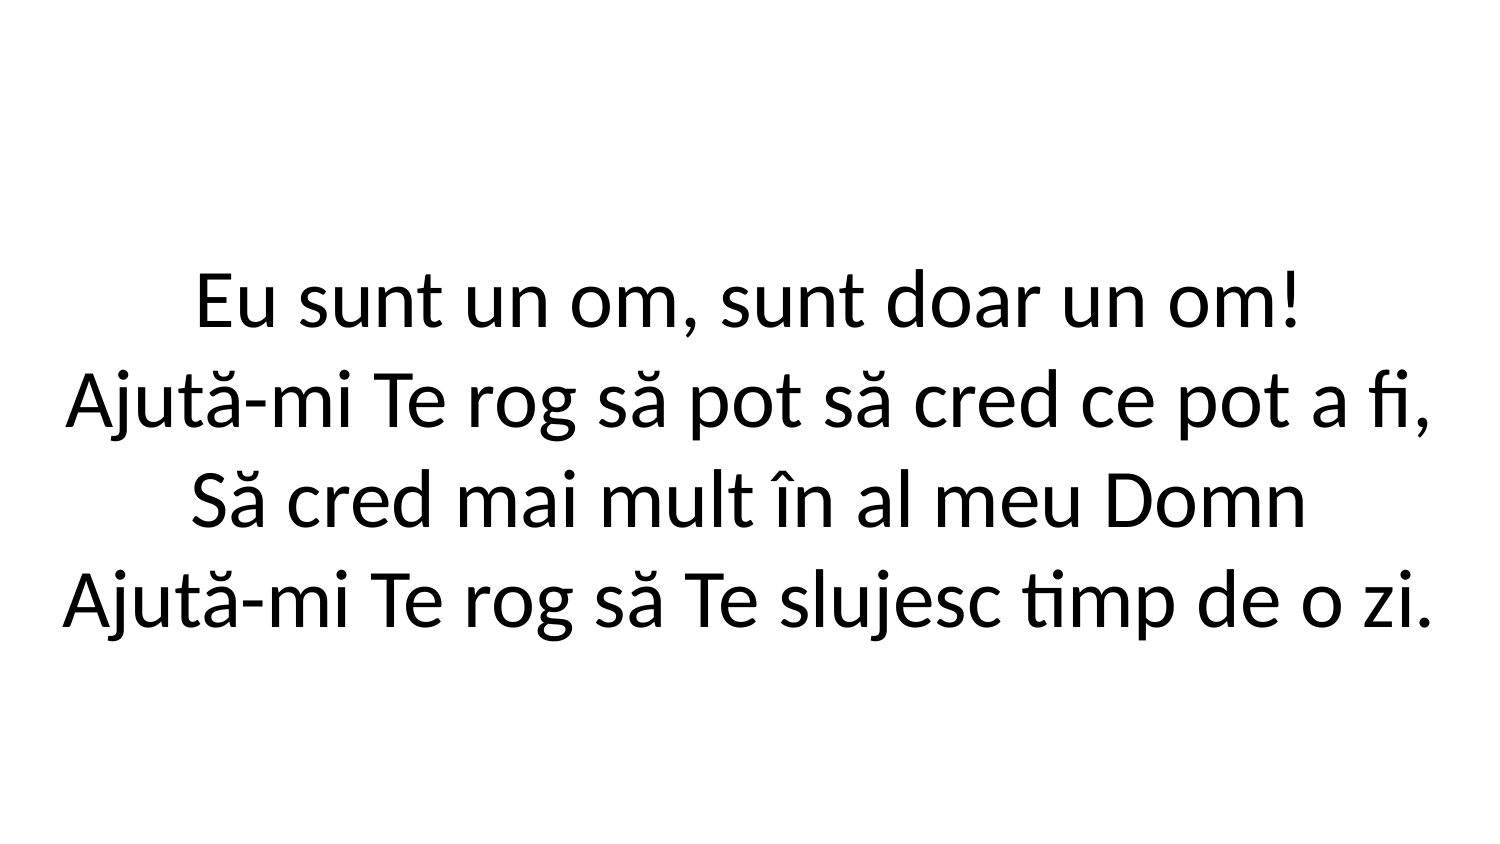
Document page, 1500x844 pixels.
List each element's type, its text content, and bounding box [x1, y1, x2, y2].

text_box Eu sunt un om, sunt doar un om! Ajută-mi Te rog să pot să cred ce pot a fi, Să cred mai mult în al meu Domn Ajută-mi Te rog să Te slujesc timp de o zi. [47, 192, 1453, 652]
